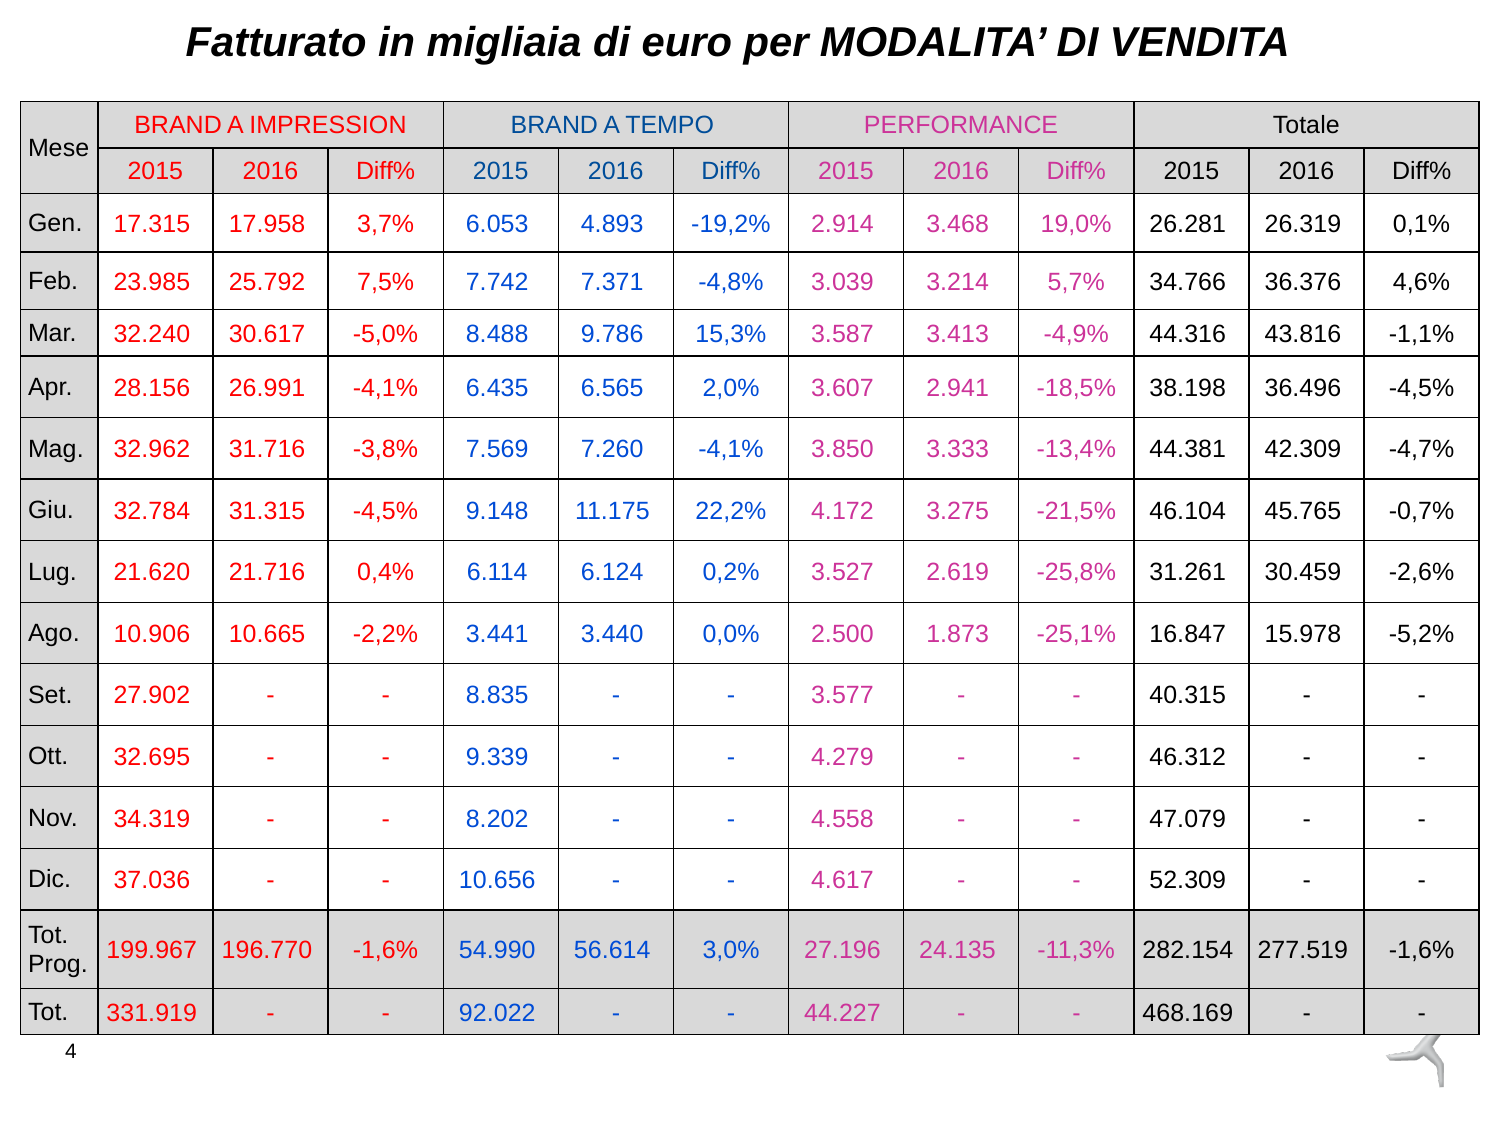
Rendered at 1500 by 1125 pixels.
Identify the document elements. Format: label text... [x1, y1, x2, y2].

table_cell 3,7% [329, 194, 443, 251]
table_cell -21,5% [1019, 480, 1133, 540]
table_cell - [559, 726, 673, 786]
table_cell - [214, 664, 327, 725]
table_cell 3.333 [904, 418, 1018, 478]
table_cell - [1365, 989, 1478, 1034]
table_cell - [1019, 787, 1133, 848]
table_cell 34.319 [99, 787, 212, 848]
table_cell 7.569 [444, 418, 558, 478]
table_cell Feb. [21, 253, 97, 309]
table_cell 2015 [444, 149, 558, 193]
table_cell - [1365, 787, 1478, 848]
table_cell 2015 [1135, 149, 1248, 193]
table_cell 17.958 [214, 194, 327, 251]
table_cell -4,7% [1365, 418, 1478, 478]
table_cell 46.312 [1135, 726, 1248, 786]
table_cell - [904, 664, 1018, 725]
table_cell 3.441 [444, 603, 558, 663]
table_cell 2015 [99, 149, 212, 193]
table_cell 27.196 [789, 911, 903, 988]
table_cell 32.784 [99, 480, 212, 540]
table_cell 7,5% [329, 253, 443, 309]
table_cell 0,0% [674, 603, 788, 663]
table_cell Ott. [21, 726, 97, 786]
table_cell 3.413 [904, 310, 1018, 355]
table_cell - [904, 989, 1018, 1034]
table_cell 3.468 [904, 194, 1018, 251]
table_cell 30.617 [214, 310, 327, 355]
table_header BRAND A TEMPO [444, 102, 788, 147]
table_cell -1,6% [329, 911, 443, 988]
table_cell 4.893 [559, 194, 673, 251]
table_cell 3.039 [789, 253, 903, 309]
table_cell 8.202 [444, 787, 558, 848]
table_cell 2016 [559, 149, 673, 193]
table_cell 282.154 [1135, 911, 1248, 988]
table_cell 3.527 [789, 541, 903, 602]
table_cell Nov. [21, 787, 97, 848]
table_cell - [559, 989, 673, 1034]
table_cell -4,8% [674, 253, 788, 309]
table_cell 43.816 [1250, 310, 1363, 355]
table_cell 30.459 [1250, 541, 1363, 602]
table_cell -3,8% [329, 418, 443, 478]
table_cell 42.309 [1250, 418, 1363, 478]
table_cell 3.587 [789, 310, 903, 355]
table_cell 3.577 [789, 664, 903, 725]
table_header Mese [21, 102, 97, 193]
table_cell 52.309 [1135, 849, 1248, 909]
table_cell -11,3% [1019, 911, 1133, 988]
table_cell Dic. [21, 849, 97, 909]
table_cell 196.770 [214, 911, 327, 988]
table_cell 26.991 [214, 357, 327, 417]
table_cell 0,4% [329, 541, 443, 602]
table_cell - [1365, 664, 1478, 725]
table_cell - [214, 989, 327, 1034]
table_cell 199.967 [99, 911, 212, 988]
table_cell 2016 [1250, 149, 1363, 193]
table_cell - [1250, 989, 1363, 1034]
table_header PERFORMANCE [789, 102, 1133, 147]
text_box [601, 32, 632, 88]
table_cell 7.371 [559, 253, 673, 309]
table_cell 56.614 [559, 911, 673, 988]
table_cell 2016 [214, 149, 327, 193]
table_cell -18,5% [1019, 357, 1133, 417]
table_cell 331.919 [99, 989, 212, 1034]
table_cell Gen. [21, 194, 97, 251]
table_cell 21.716 [214, 541, 327, 602]
table_cell 2.500 [789, 603, 903, 663]
table_cell Diff% [329, 149, 443, 193]
table_cell - [1365, 849, 1478, 909]
table_cell 25.792 [214, 253, 327, 309]
table_cell 3.275 [904, 480, 1018, 540]
table_cell 0,1% [1365, 194, 1478, 251]
table_cell 7.742 [444, 253, 558, 309]
table_cell Set. [21, 664, 97, 725]
table_cell 24.135 [904, 911, 1018, 988]
table_cell Ago. [21, 603, 97, 663]
table_cell 44.381 [1135, 418, 1248, 478]
table_cell - [214, 849, 327, 909]
table_cell - [904, 849, 1018, 909]
table_cell 4.617 [789, 849, 903, 909]
table_cell 277.519 [1250, 911, 1363, 988]
table_cell 2016 [904, 149, 1018, 193]
table_cell Diff% [674, 149, 788, 193]
table_cell 7.260 [559, 418, 673, 478]
table_cell 11.175 [559, 480, 673, 540]
table_cell - [559, 849, 673, 909]
table_cell - [904, 726, 1018, 786]
table_cell - [674, 989, 788, 1034]
table_cell 6.114 [444, 541, 558, 602]
table_cell Tot. Prog. [21, 911, 97, 988]
table_cell 4.558 [789, 787, 903, 848]
table_cell 19,0% [1019, 194, 1133, 251]
table_cell 6.124 [559, 541, 673, 602]
table_header BRAND A IMPRESSION [99, 102, 443, 147]
table_cell 9.148 [444, 480, 558, 540]
table_cell 3.214 [904, 253, 1018, 309]
table_cell 47.079 [1135, 787, 1248, 848]
table_cell 0,2% [674, 541, 788, 602]
table_cell - [1019, 989, 1133, 1034]
table_cell -1,1% [1365, 310, 1478, 355]
table_cell 2.914 [789, 194, 903, 251]
table_cell 468.169 [1135, 989, 1248, 1034]
table_cell 36.376 [1250, 253, 1363, 309]
table_cell 2.941 [904, 357, 1018, 417]
table_cell 8.488 [444, 310, 558, 355]
table_cell 10.906 [99, 603, 212, 663]
table_cell 44.227 [789, 989, 903, 1034]
table_cell -4,9% [1019, 310, 1133, 355]
table_cell - [1019, 664, 1133, 725]
table_cell - [1250, 726, 1363, 786]
table_cell 10.665 [214, 603, 327, 663]
table_cell 10.656 [444, 849, 558, 909]
text_box Fatturato in migliaia di euro per MODALITA’ DI VENDITA [29, 7, 1447, 72]
table_cell 21.620 [99, 541, 212, 602]
table_cell -4,1% [674, 418, 788, 478]
table_cell 31.315 [214, 480, 327, 540]
table_cell - [329, 664, 443, 725]
table_cell 4.279 [789, 726, 903, 786]
table_cell -25,1% [1019, 603, 1133, 663]
table_cell 23.985 [99, 253, 212, 309]
table_cell 34.766 [1135, 253, 1248, 309]
table_cell - [329, 726, 443, 786]
table_cell 40.315 [1135, 664, 1248, 725]
table_cell 2015 [789, 149, 903, 193]
table_cell 17.315 [99, 194, 212, 251]
table_cell 9.786 [559, 310, 673, 355]
table_cell 1.873 [904, 603, 1018, 663]
table_cell - [559, 664, 673, 725]
table_cell - [214, 787, 327, 848]
table_cell 8.835 [444, 664, 558, 725]
table_cell -25,8% [1019, 541, 1133, 602]
table_cell 44.316 [1135, 310, 1248, 355]
table_cell -0,7% [1365, 480, 1478, 540]
table_cell Lug. [21, 541, 97, 602]
table_cell 3,0% [674, 911, 788, 988]
table_cell Tot. [21, 989, 97, 1034]
table_cell 54.990 [444, 911, 558, 988]
table_cell -4,5% [329, 480, 443, 540]
table_cell - [1019, 726, 1133, 786]
table_cell 38.198 [1135, 357, 1248, 417]
table_cell 4.172 [789, 480, 903, 540]
table_cell - [1250, 664, 1363, 725]
table_cell 3.850 [789, 418, 903, 478]
table_header Totale [1135, 102, 1478, 147]
table_cell 2,0% [674, 357, 788, 417]
table_cell - [329, 849, 443, 909]
table_cell Mag. [21, 418, 97, 478]
table_cell -4,1% [329, 357, 443, 417]
table_cell -2,6% [1365, 541, 1478, 602]
table_cell 32.962 [99, 418, 212, 478]
table_cell 22,2% [674, 480, 788, 540]
table_cell - [674, 787, 788, 848]
table_cell 3.607 [789, 357, 903, 417]
table_cell 15.978 [1250, 603, 1363, 663]
table_cell - [1250, 787, 1363, 848]
table_cell 46.104 [1135, 480, 1248, 540]
table_cell -5,0% [329, 310, 443, 355]
table_cell 6.565 [559, 357, 673, 417]
table_cell - [1019, 849, 1133, 909]
table_cell - [1250, 849, 1363, 909]
table_cell 27.902 [99, 664, 212, 725]
table_cell 26.319 [1250, 194, 1363, 251]
table_cell Apr. [21, 357, 97, 417]
table_cell 45.765 [1250, 480, 1363, 540]
table_cell - [559, 787, 673, 848]
table_cell 37.036 [99, 849, 212, 909]
table_cell -13,4% [1019, 418, 1133, 478]
table_cell Diff% [1019, 149, 1133, 193]
table_cell - [329, 989, 443, 1034]
table_cell - [674, 726, 788, 786]
table_cell 15,3% [674, 310, 788, 355]
table_cell -19,2% [674, 194, 788, 251]
table_cell 4,6% [1365, 253, 1478, 309]
table_cell 31.261 [1135, 541, 1248, 602]
table_cell 5,7% [1019, 253, 1133, 309]
table_cell 9.339 [444, 726, 558, 786]
table_cell -5,2% [1365, 603, 1478, 663]
table_cell 6.053 [444, 194, 558, 251]
table_cell - [329, 787, 443, 848]
table_cell Diff% [1365, 149, 1478, 193]
table_cell - [904, 787, 1018, 848]
table_cell -1,6% [1365, 911, 1478, 988]
table_cell 36.496 [1250, 357, 1363, 417]
table_cell 31.716 [214, 418, 327, 478]
table_cell -4,5% [1365, 357, 1478, 417]
picture [1366, 1035, 1476, 1109]
table_cell - [214, 726, 327, 786]
table_cell 3.440 [559, 603, 673, 663]
table_cell 28.156 [99, 357, 212, 417]
table_cell - [674, 664, 788, 725]
table_cell 2.619 [904, 541, 1018, 602]
table_cell 16.847 [1135, 603, 1248, 663]
table_cell 32.695 [99, 726, 212, 786]
table_cell - [1365, 726, 1478, 786]
table_cell -2,2% [329, 603, 443, 663]
table_cell 6.435 [444, 357, 558, 417]
table_cell Mar. [21, 310, 97, 355]
table_cell 26.281 [1135, 194, 1248, 251]
table_cell 32.240 [99, 310, 212, 355]
table_cell - [674, 849, 788, 909]
text_box [645, 42, 676, 86]
table_cell Giu. [21, 480, 97, 540]
table_cell 92.022 [444, 989, 558, 1034]
